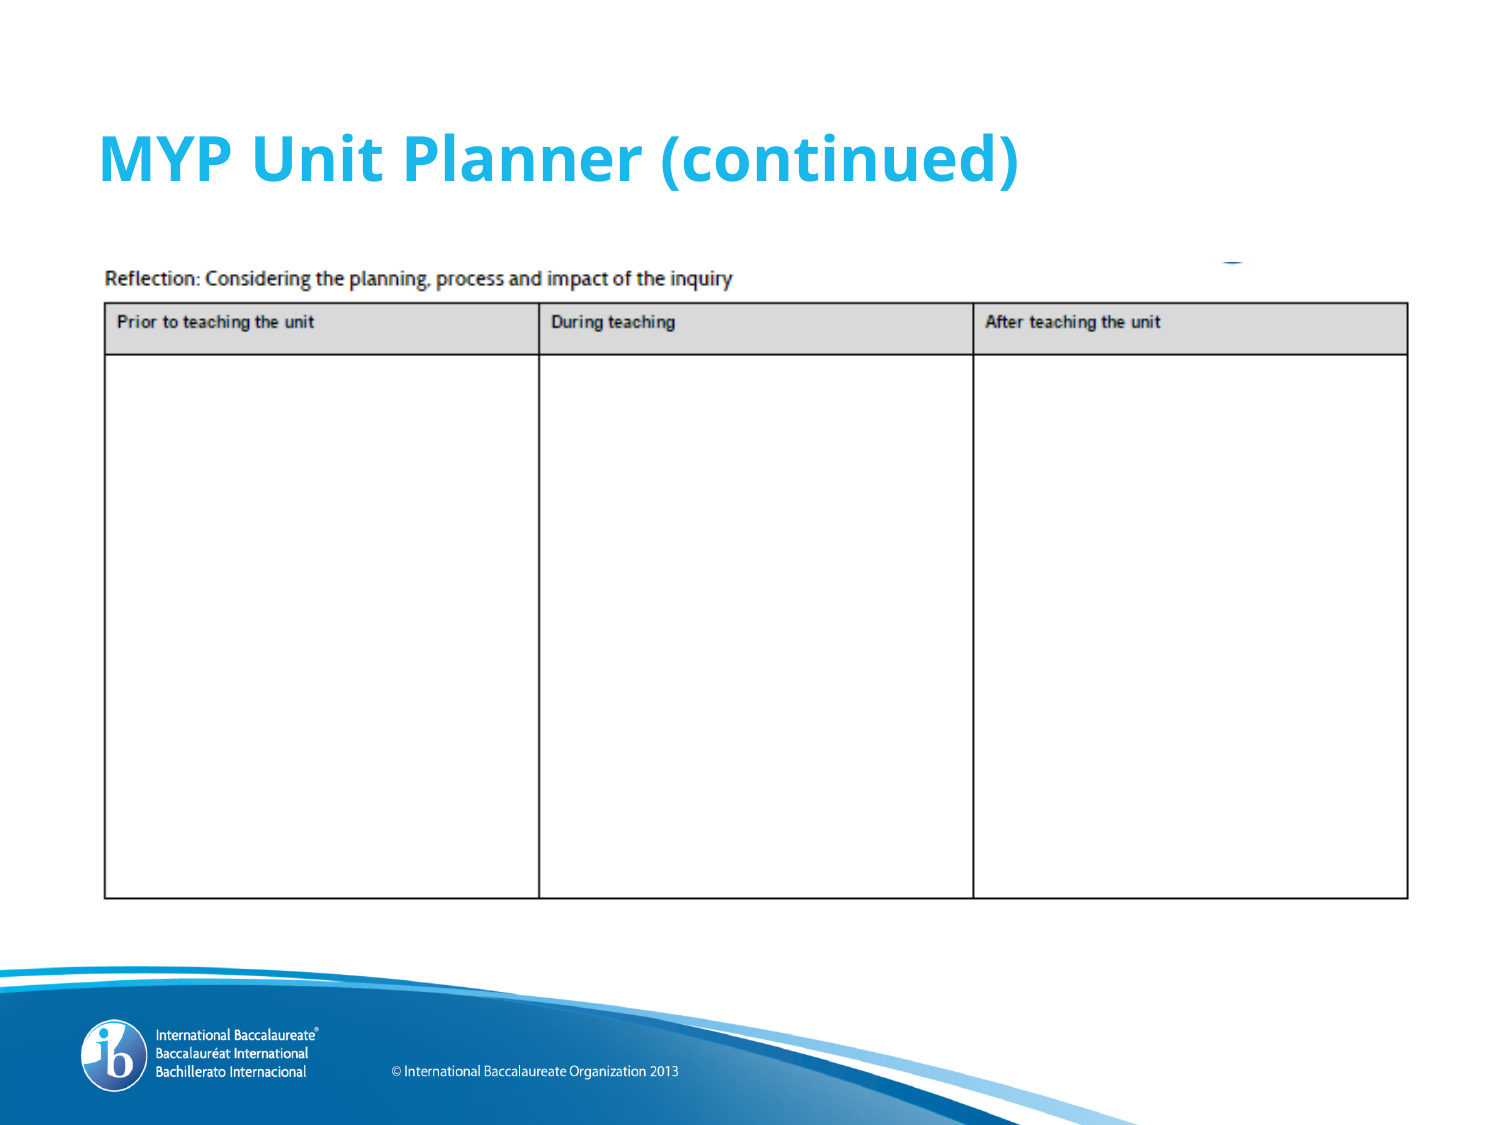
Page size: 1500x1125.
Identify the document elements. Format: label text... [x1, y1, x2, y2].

picture [0, 941, 1500, 1125]
picture [96, 262, 1421, 910]
title MYP Unit Planner (continued) [96, 97, 1408, 216]
